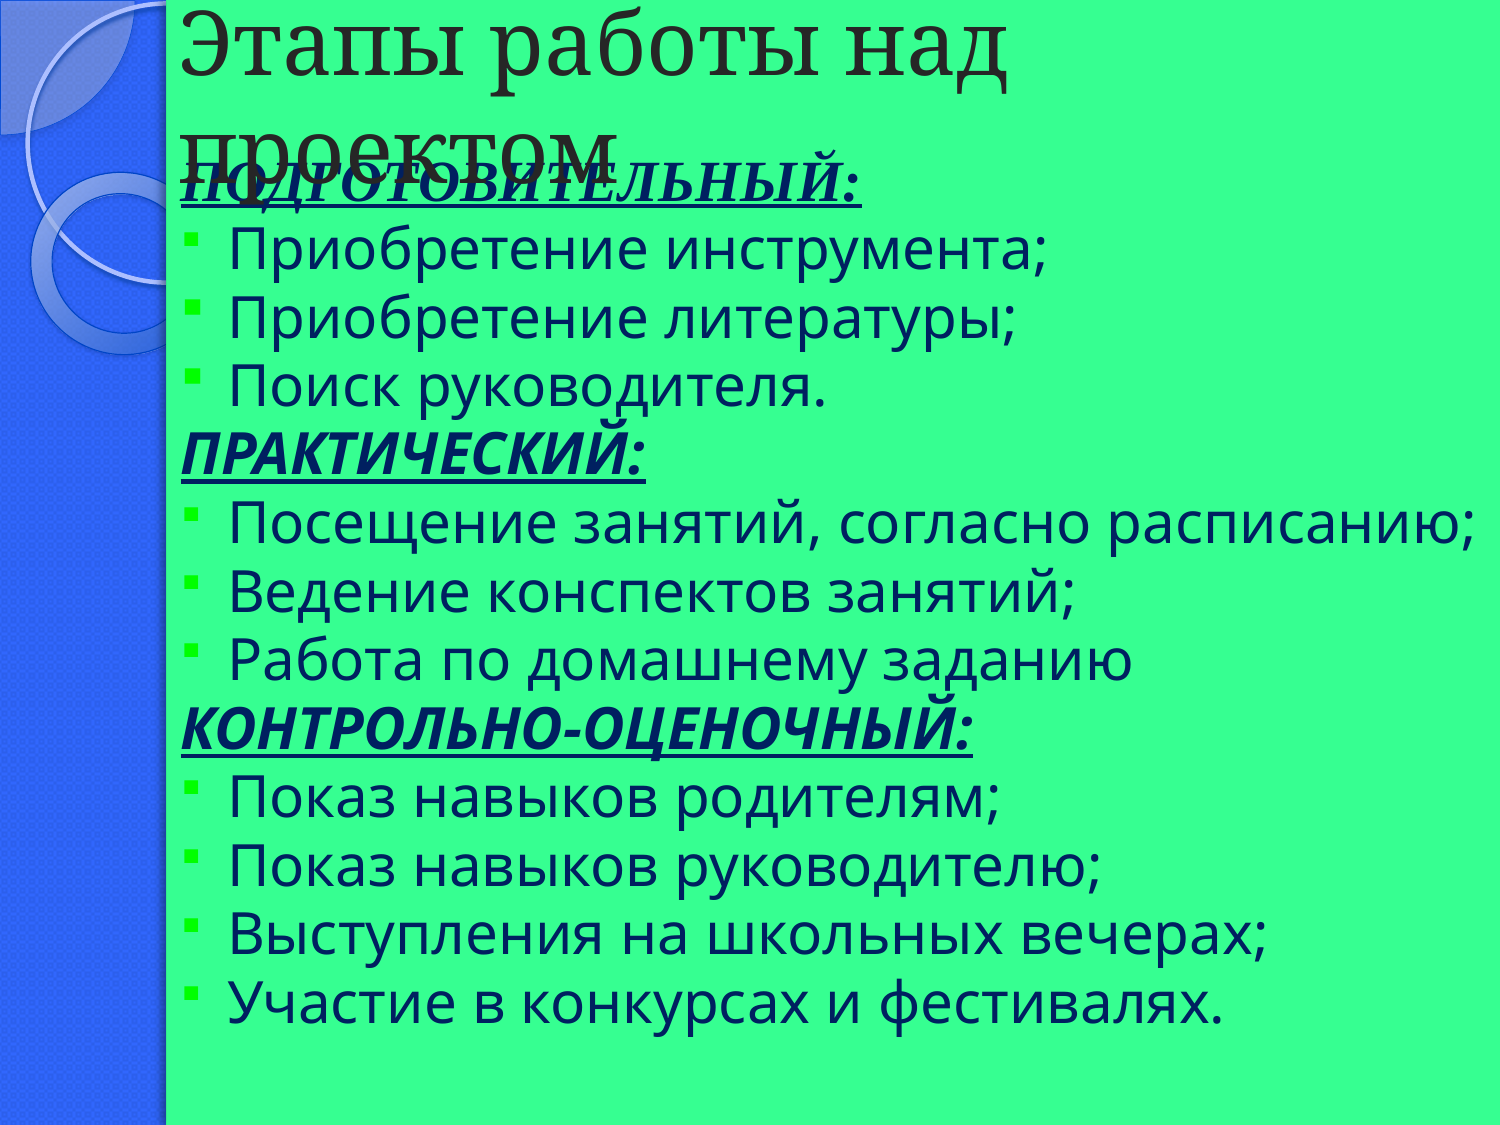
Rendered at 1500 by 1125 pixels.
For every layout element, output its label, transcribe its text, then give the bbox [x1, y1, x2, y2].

list ПОДГОТОВИТЕЛЬНЫЙ: Приобретение инструмента; Приобретение литературы; Поиск руководителя. ПРАКТИЧЕСКИЙ: Посещение занятий, согласно расписанию; Ведение конспектов занятий; Работа по домашнему заданию КОНТРОЛЬНО-ОЦЕНОЧНЫЙ: Показ навыков родителям; Показ навыков руководителю; Выступления на школьных вечерах; Участие в конкурсах и фестивалях. [152, 148, 1500, 1125]
title Этапы работы над проектом [164, 0, 1394, 188]
